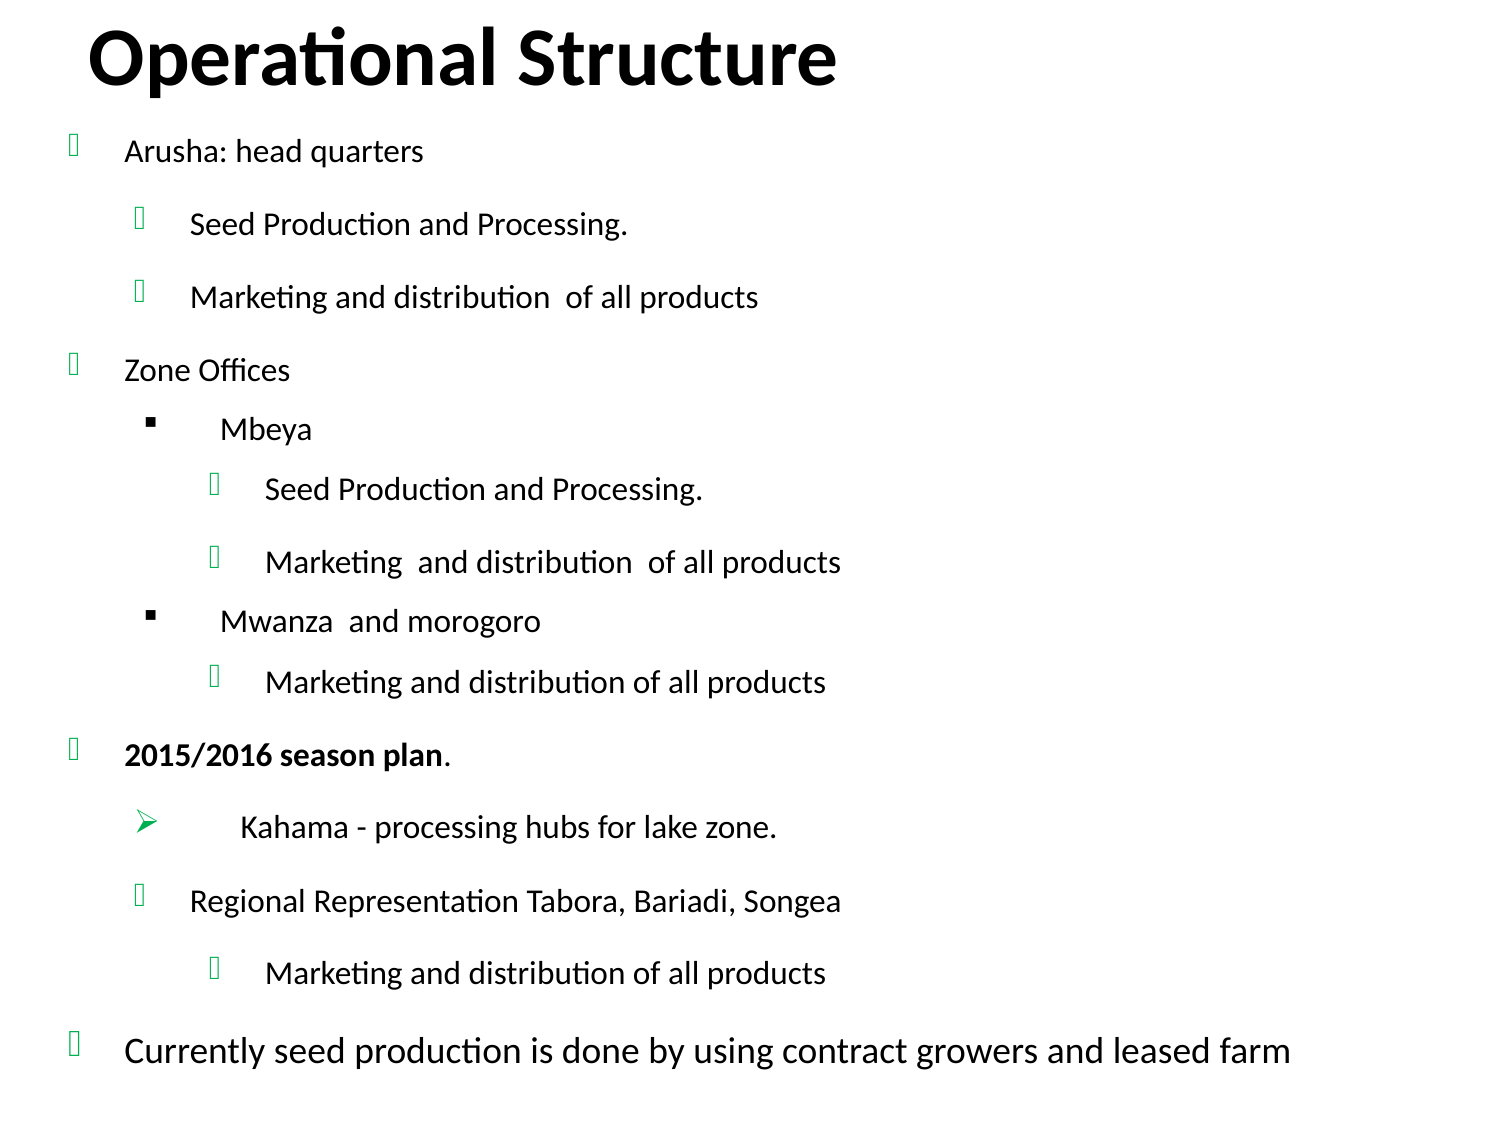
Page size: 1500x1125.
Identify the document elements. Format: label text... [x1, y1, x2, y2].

list Arusha: head quarters Seed Production and Processing. Marketing and distribution of all products Zone Offices Mbeya Seed Production and Processing. Marketing and distribution of all products Mwanza and morogoro Marketing and distribution of all products 2015/2016 season plan. Kahama - processing hubs for lake zone. Regional Representation Tabora, Bariadi, Songea Marketing and distribution of all products Currently seed production is done by using contract growers and leased farm [53, 113, 1460, 1087]
title Operational Structure [53, 0, 1404, 113]
